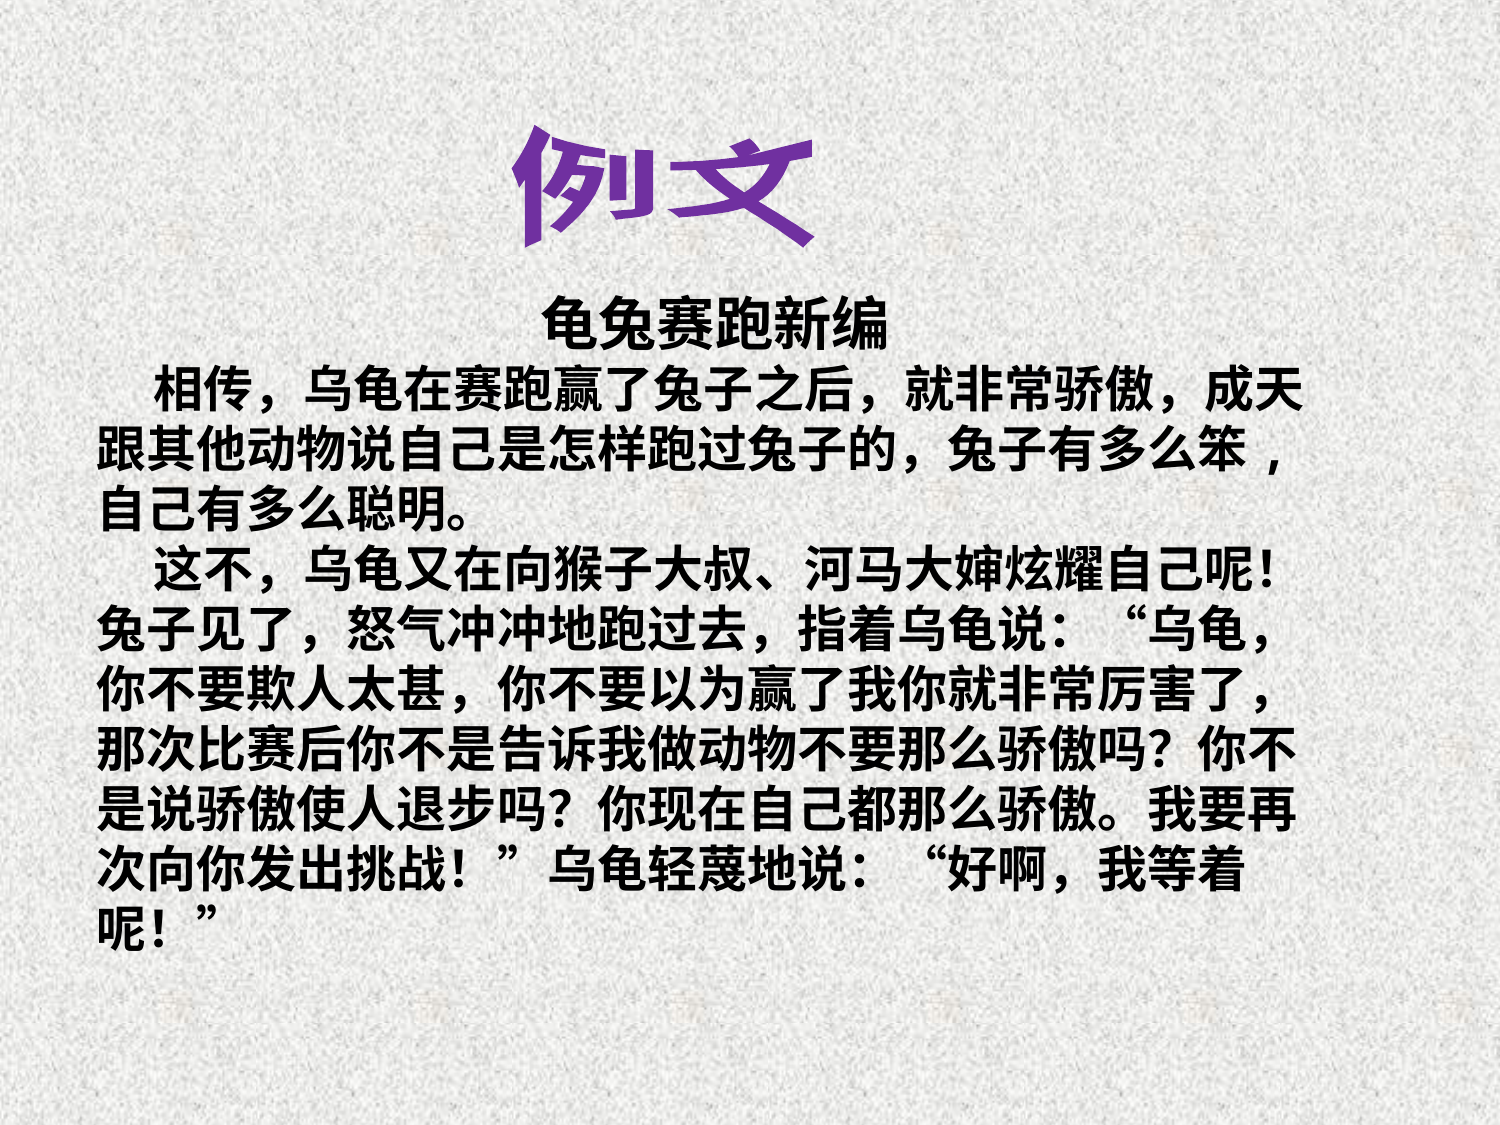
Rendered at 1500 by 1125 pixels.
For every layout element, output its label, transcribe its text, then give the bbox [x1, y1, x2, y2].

text_box 龟兔赛跑新编 相传，乌龟在赛跑赢了兔子之后，就非常骄傲，成天跟其他动物说自己是怎样跑过兔子的，兔子有多么笨,自己有多么聪明。 这不，乌龟又在向猴子大叔、河马大婶炫耀自己呢！兔子见了，怒气冲冲地跑过去，指着乌龟说：“乌龟，你不要欺人太甚，你不要以为赢了我你就非常厉害了，那次比赛后你不是告诉我做动物不要那么骄傲吗？你不是说骄傲使人退步吗？你现在自己都那么骄傲。我要再次向你发出挑战！”乌龟轻蔑地说：“好啊，我等着呢！” [82, 219, 1348, 965]
picture [0, 0, 1500, 1125]
